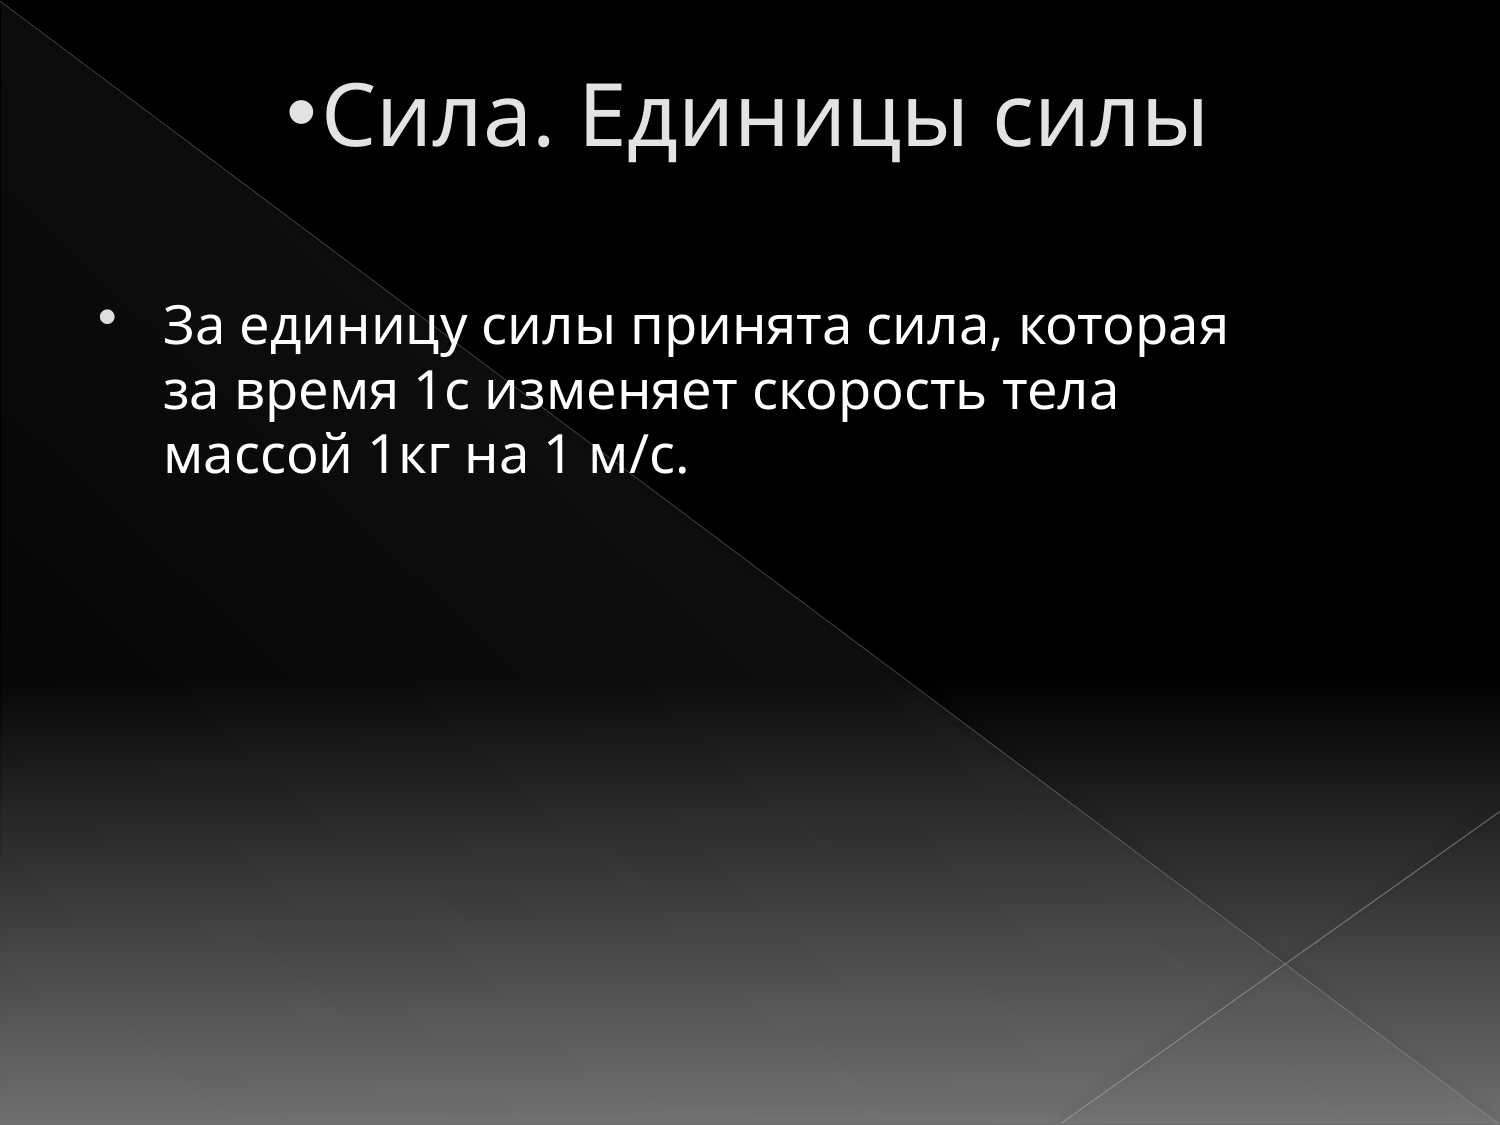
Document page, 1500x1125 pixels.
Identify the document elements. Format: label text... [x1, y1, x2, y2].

title Сила. Единицы силы [75, 0, 1425, 223]
list За единицу силы принята сила, которая за время 1с изменяет скорость тела массой 1кг на 1 м/с. [75, 282, 1313, 1032]
